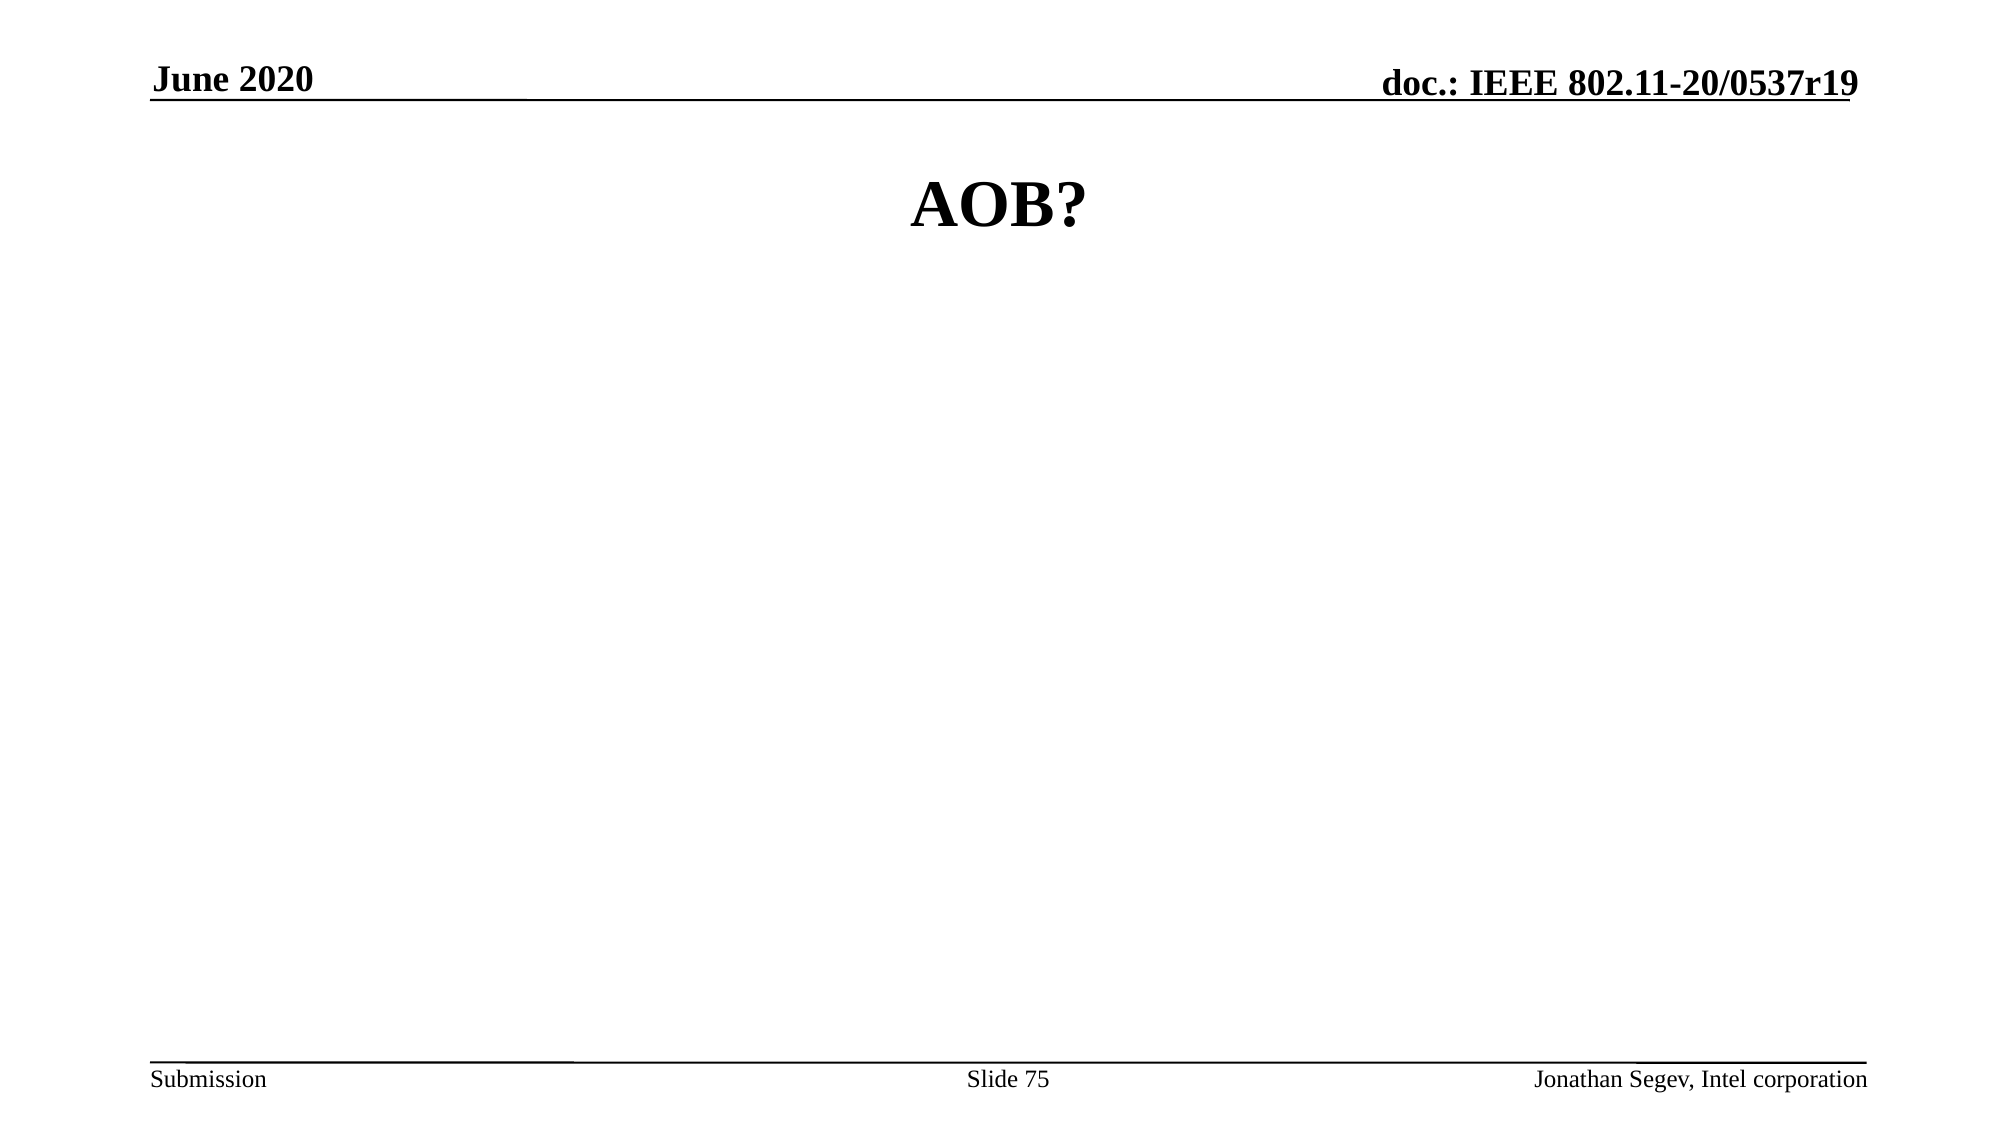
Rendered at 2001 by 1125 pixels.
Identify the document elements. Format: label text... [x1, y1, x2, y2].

footer Jonathan Segev, Intel corporation [1171, 1061, 1869, 1093]
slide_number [152, 54, 563, 100]
slide_number Slide 75 [950, 1061, 1067, 1123]
title AOB? [149, 112, 1850, 288]
